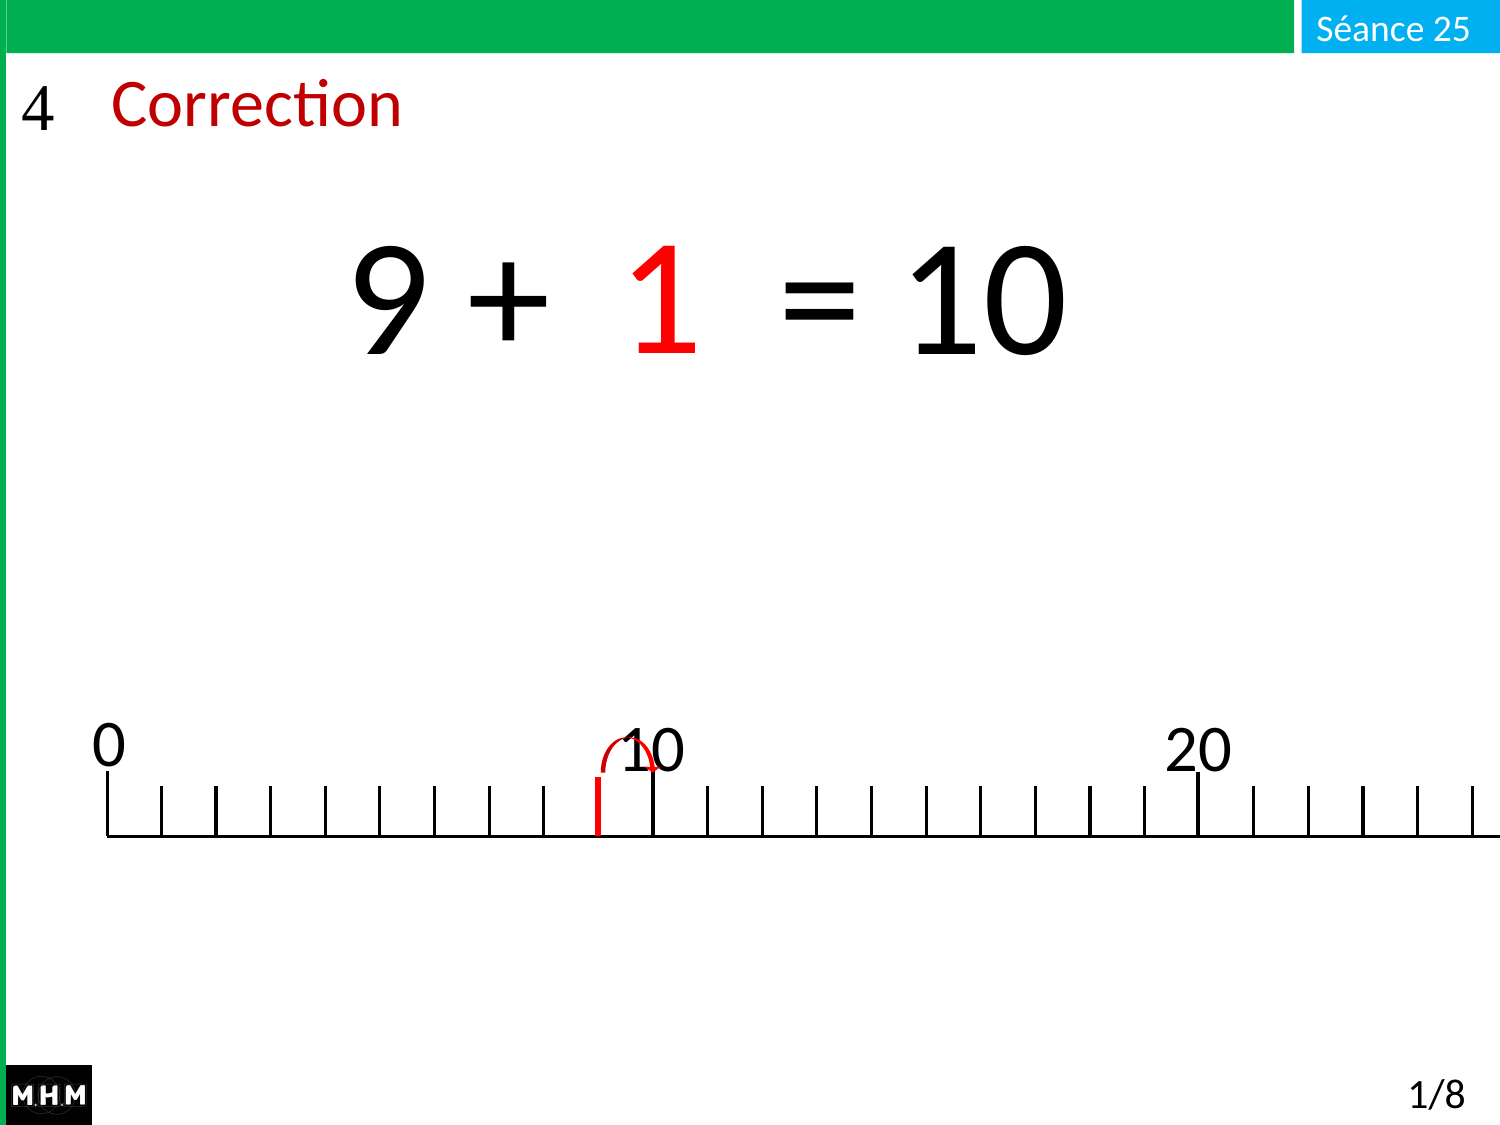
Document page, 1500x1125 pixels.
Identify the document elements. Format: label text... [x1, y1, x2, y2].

text_box 1 [553, 179, 768, 395]
picture [6, 1065, 92, 1125]
list 1/8 [1373, 1064, 1500, 1125]
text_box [77, 692, 1500, 838]
title Correction [96, 60, 1391, 150]
text_box 9 + … = 10 [292, 180, 1227, 396]
